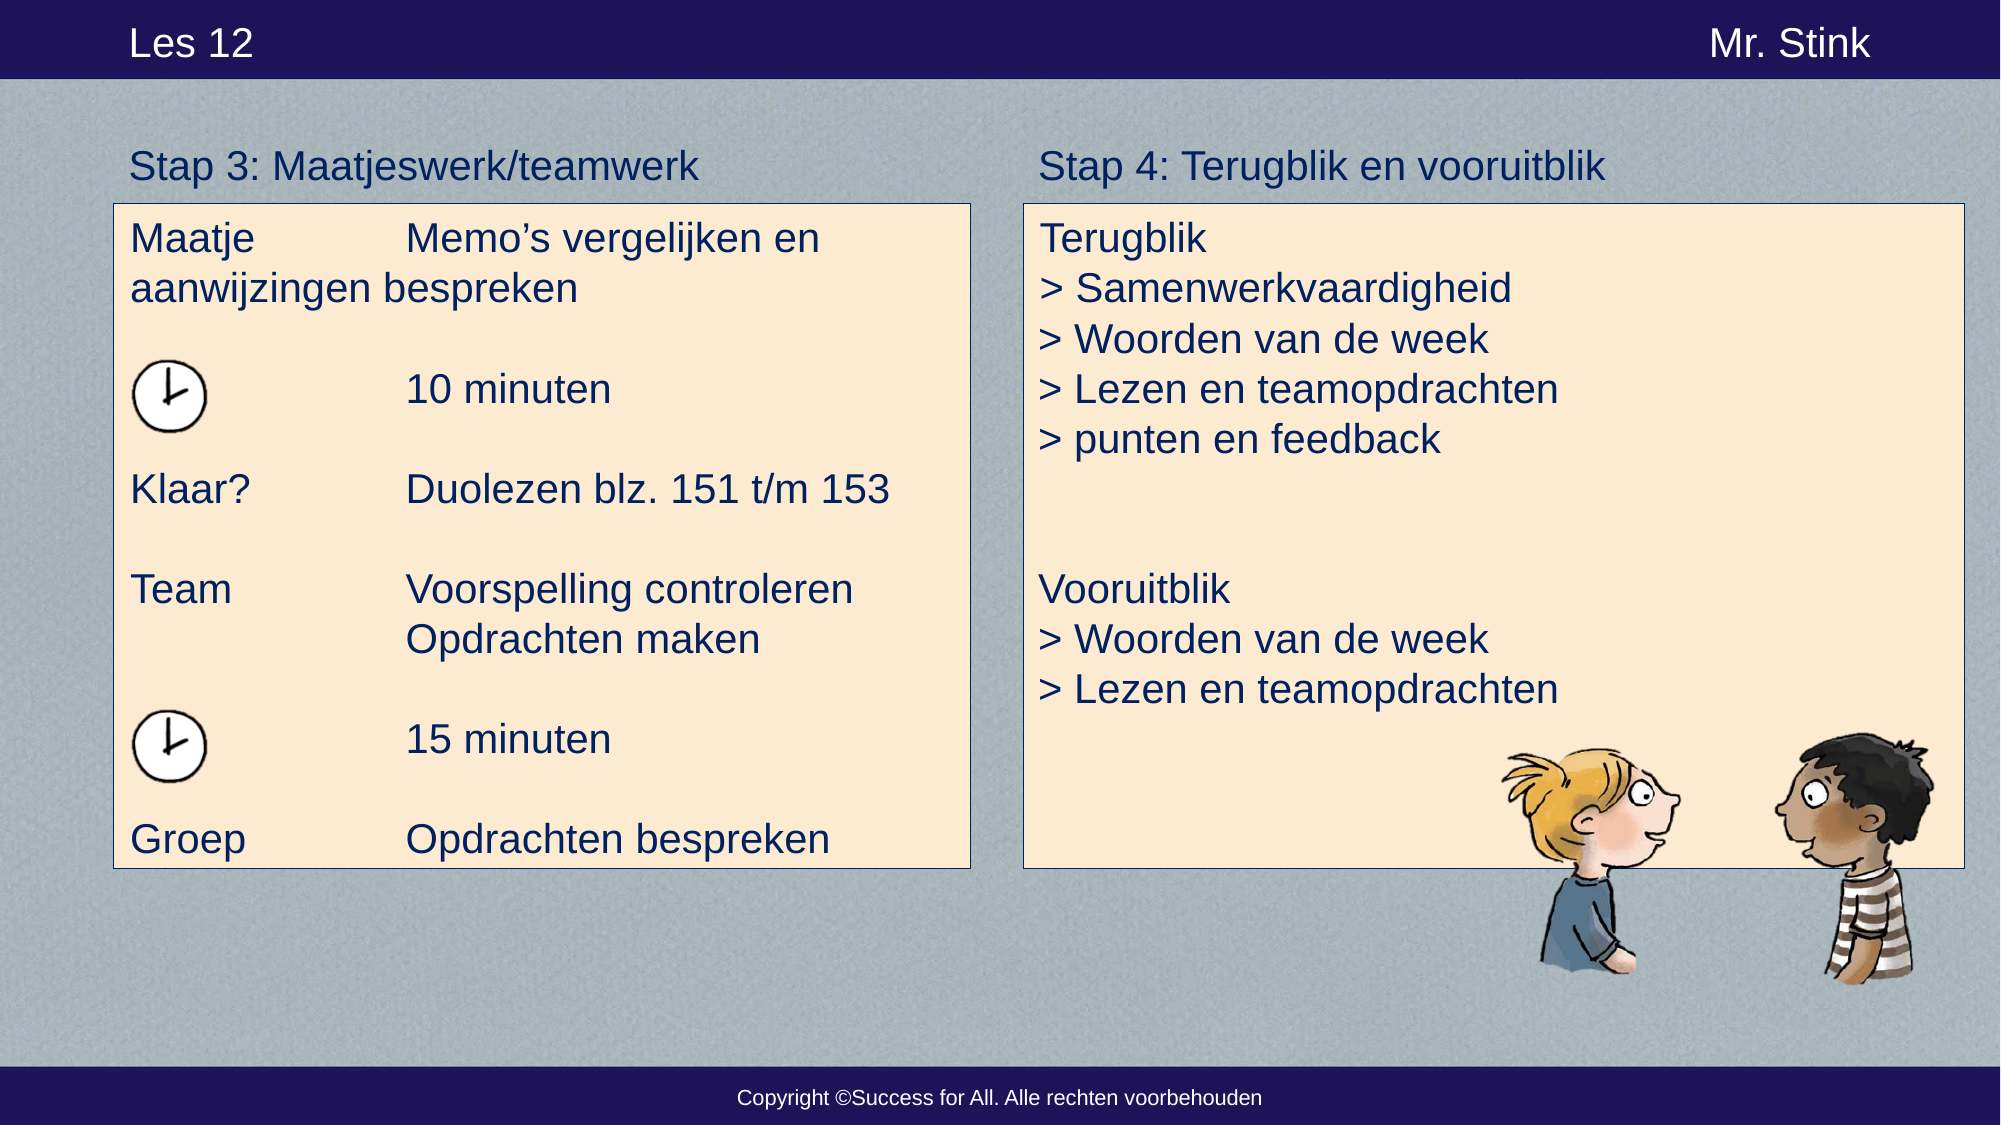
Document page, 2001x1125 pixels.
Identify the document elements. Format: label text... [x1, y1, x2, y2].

text_box Mr. Stink [999, 8, 1886, 73]
text_box Maatje Memo’s vergelijken en aanwijzingen bespreken 10 minuten Klaar? Duolezen blz. 151 t/m 153 Team Voorspelling controleren Opdrachten maken 15 minuten Groep Opdrachten bespreken [113, 203, 971, 869]
text_box Les 12 [114, 8, 354, 73]
text_box Stap 3: Maatjeswerk/teamwerk [114, 131, 907, 196]
text_box Stap 4: Terugblik en vooruitblik [1023, 131, 1816, 196]
picture [0, 0, 2001, 1125]
text_box Copyright ©Success for All. Alle rechten voorbehouden [0, 1076, 2000, 1125]
text_box Terugblik > Samenwerkvaardigheid > Woorden van de week > Lezen en teamopdrachten > punten en feedback Vooruitblik > Woorden van de week > Lezen en teamopdrachten [1023, 203, 1965, 869]
